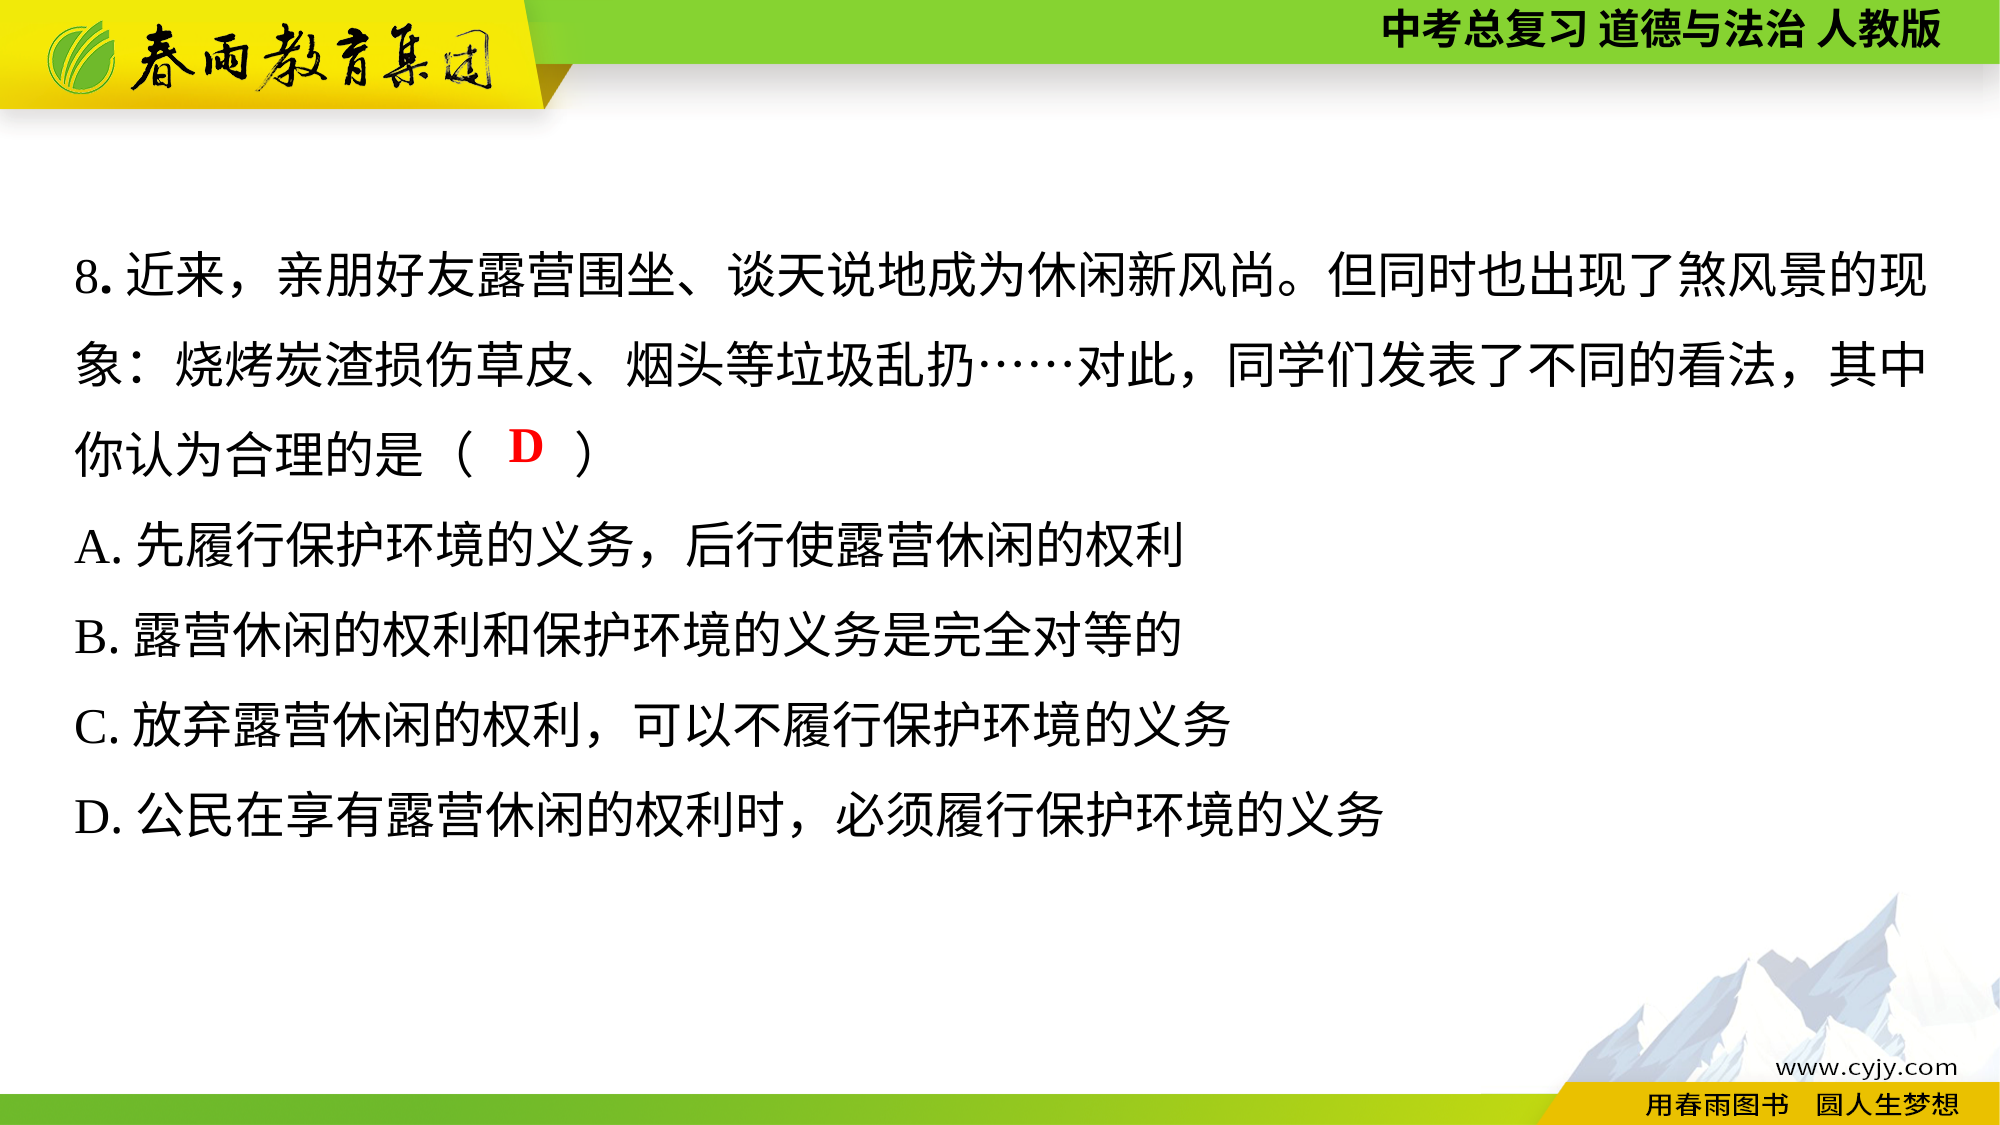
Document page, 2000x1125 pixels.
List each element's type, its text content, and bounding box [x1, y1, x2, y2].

picture [0, 0, 2000, 1125]
list 8.近来，亲朋好友露营围坐、谈天说地成为休闲新风尚。但同时也出现了煞风景的现象：烧烤炭渣损伤草皮、烟头等垃圾乱扔……对此，同学们发表了不同的看法，其中你认为合理的是（ ） A.先履行保护环境的义务，后行使露营休闲的权利 B.露营休闲的权利和保护环境的义务是完全对等的 C.放弃露营休闲的权利，可以不履行保护环境的义务 D.公民在享有露营休闲的权利时，必须履行保护环境的义务 [59, 206, 1944, 846]
text_box D [493, 404, 560, 480]
